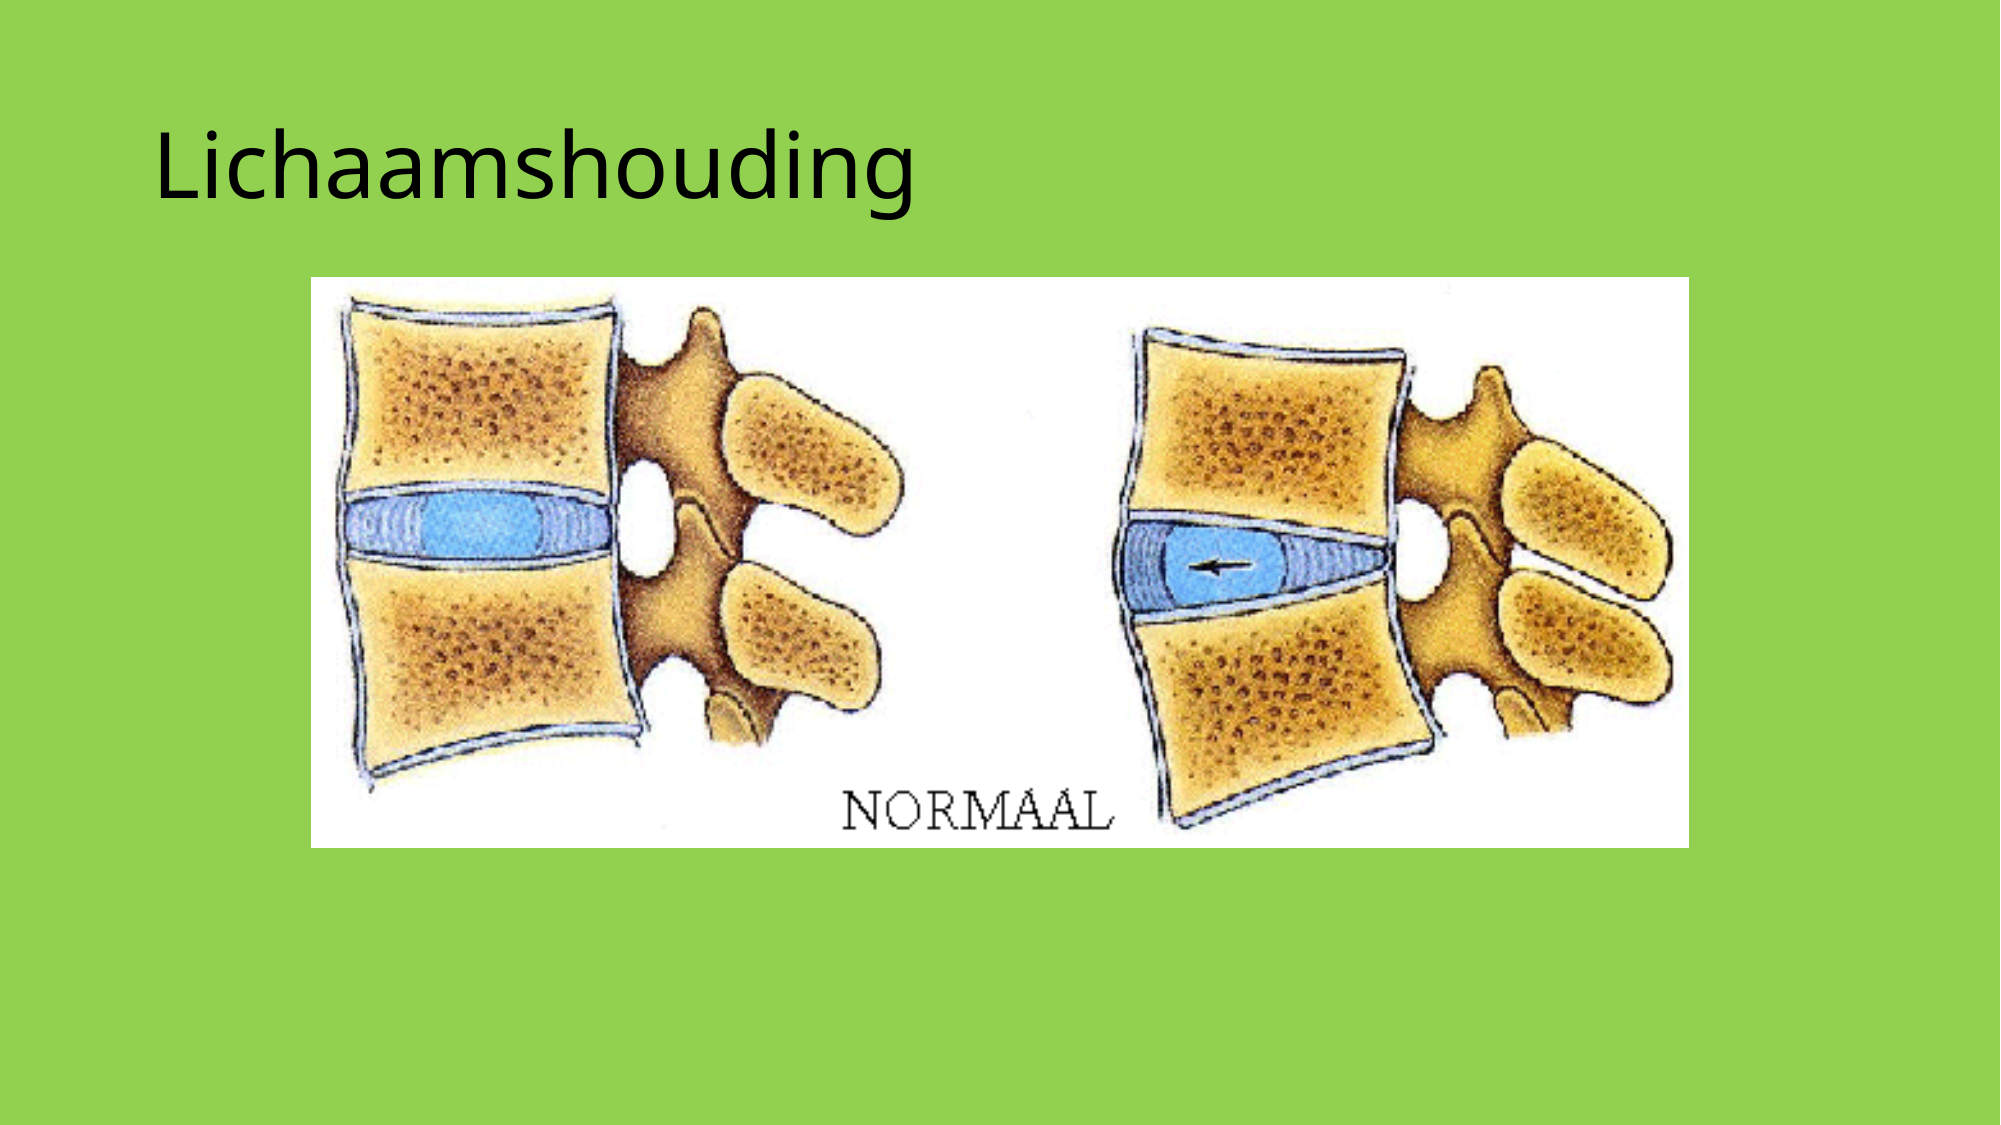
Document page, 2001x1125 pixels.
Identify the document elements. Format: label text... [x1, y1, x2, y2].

title Lichaamshouding [137, 59, 1863, 278]
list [311, 277, 1689, 848]
